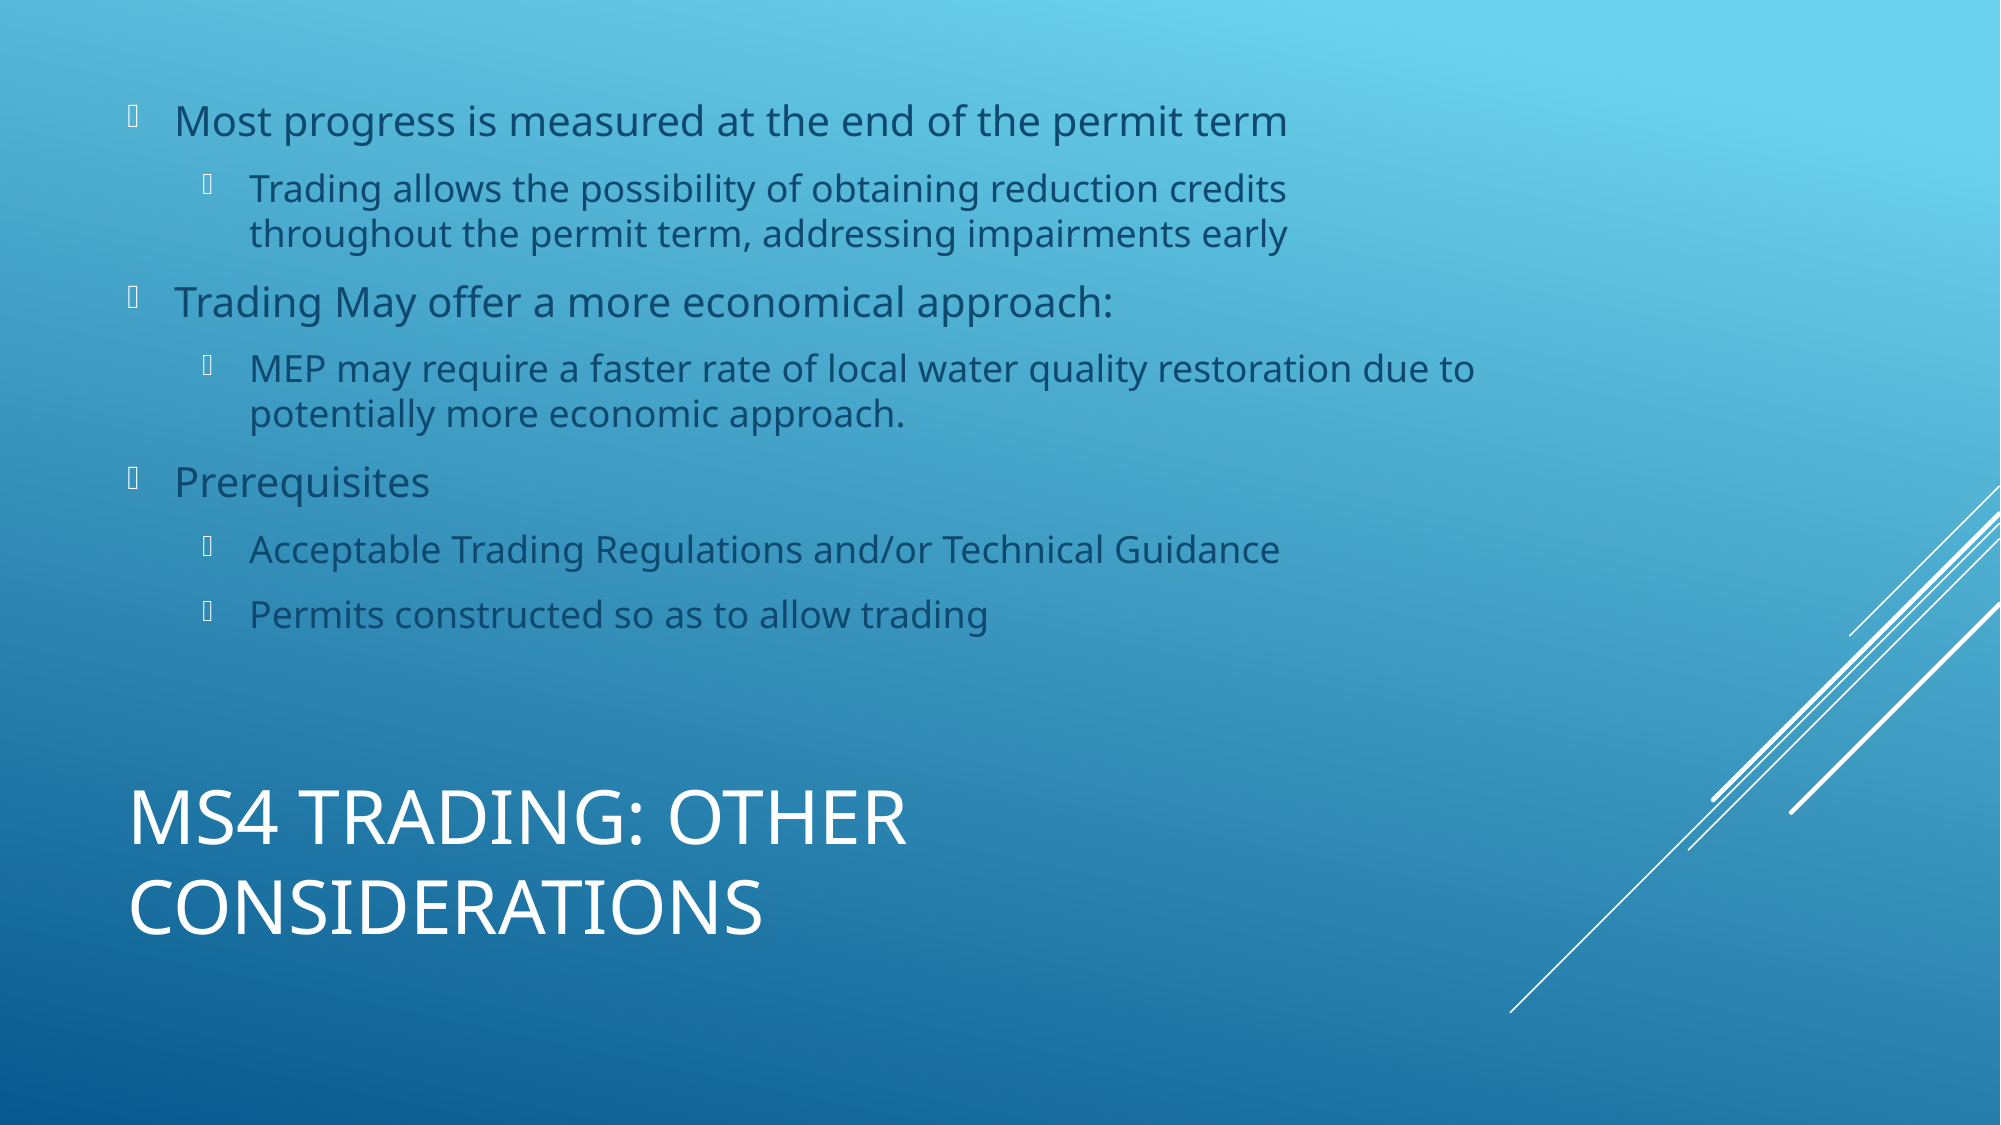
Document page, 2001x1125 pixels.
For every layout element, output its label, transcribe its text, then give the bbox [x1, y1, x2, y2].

list Most progress is measured at the end of the permit term Trading allows the possibility of obtaining reduction credits throughout the permit term, addressing impairments early Trading May offer a more economical approach: MEP may require a faster rate of local water quality restoration due to potentially more economic approach. Prerequisites Acceptable Trading Regulations and/or Technical Guidance Permits constructed so as to allow trading [112, 112, 1513, 706]
title MS4 Trading: Other Considerations [112, 736, 1513, 984]
